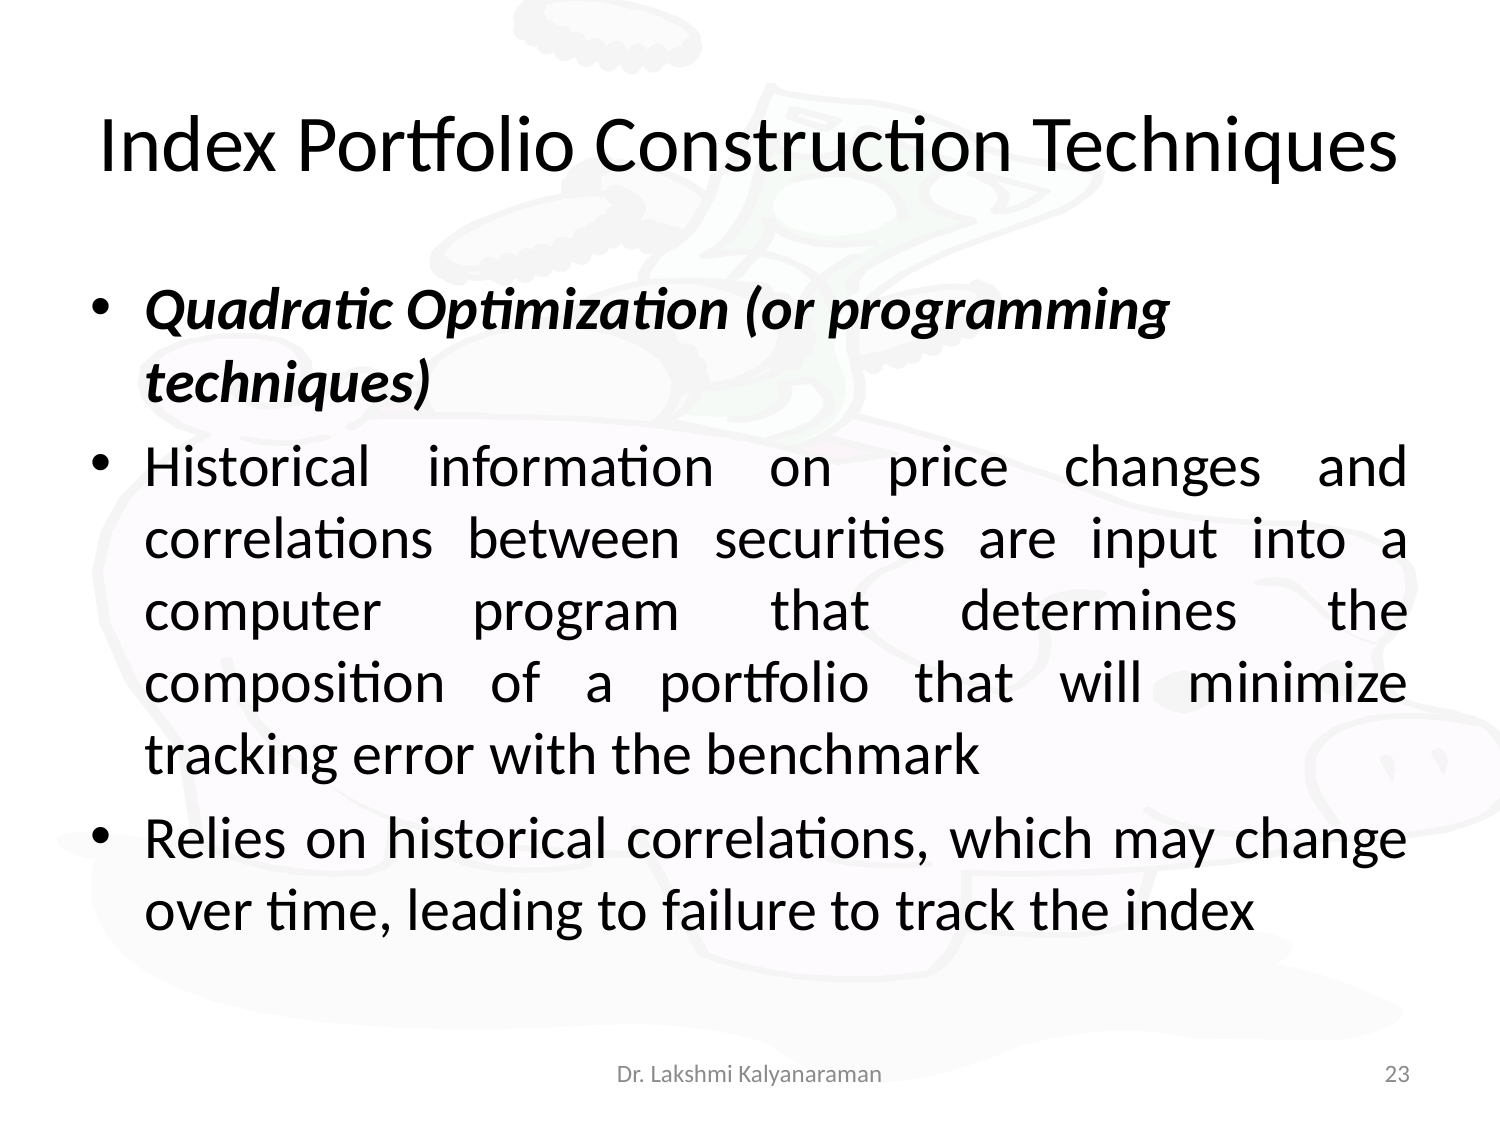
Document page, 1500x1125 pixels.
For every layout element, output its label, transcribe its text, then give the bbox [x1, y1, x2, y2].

footer Dr. Lakshmi Kalyanaraman [512, 1042, 988, 1103]
slide_number 23 [1074, 1042, 1425, 1103]
list Quadratic Optimization (or programming techniques) Historical information on price changes and correlations between securities are input into a computer program that determines the composition of a portfolio that will minimize tracking error with the benchmark Relies on historical correlations, which may change over time, leading to failure to track the index [75, 262, 1425, 1005]
title Index Portfolio Construction Techniques [75, 45, 1425, 233]
